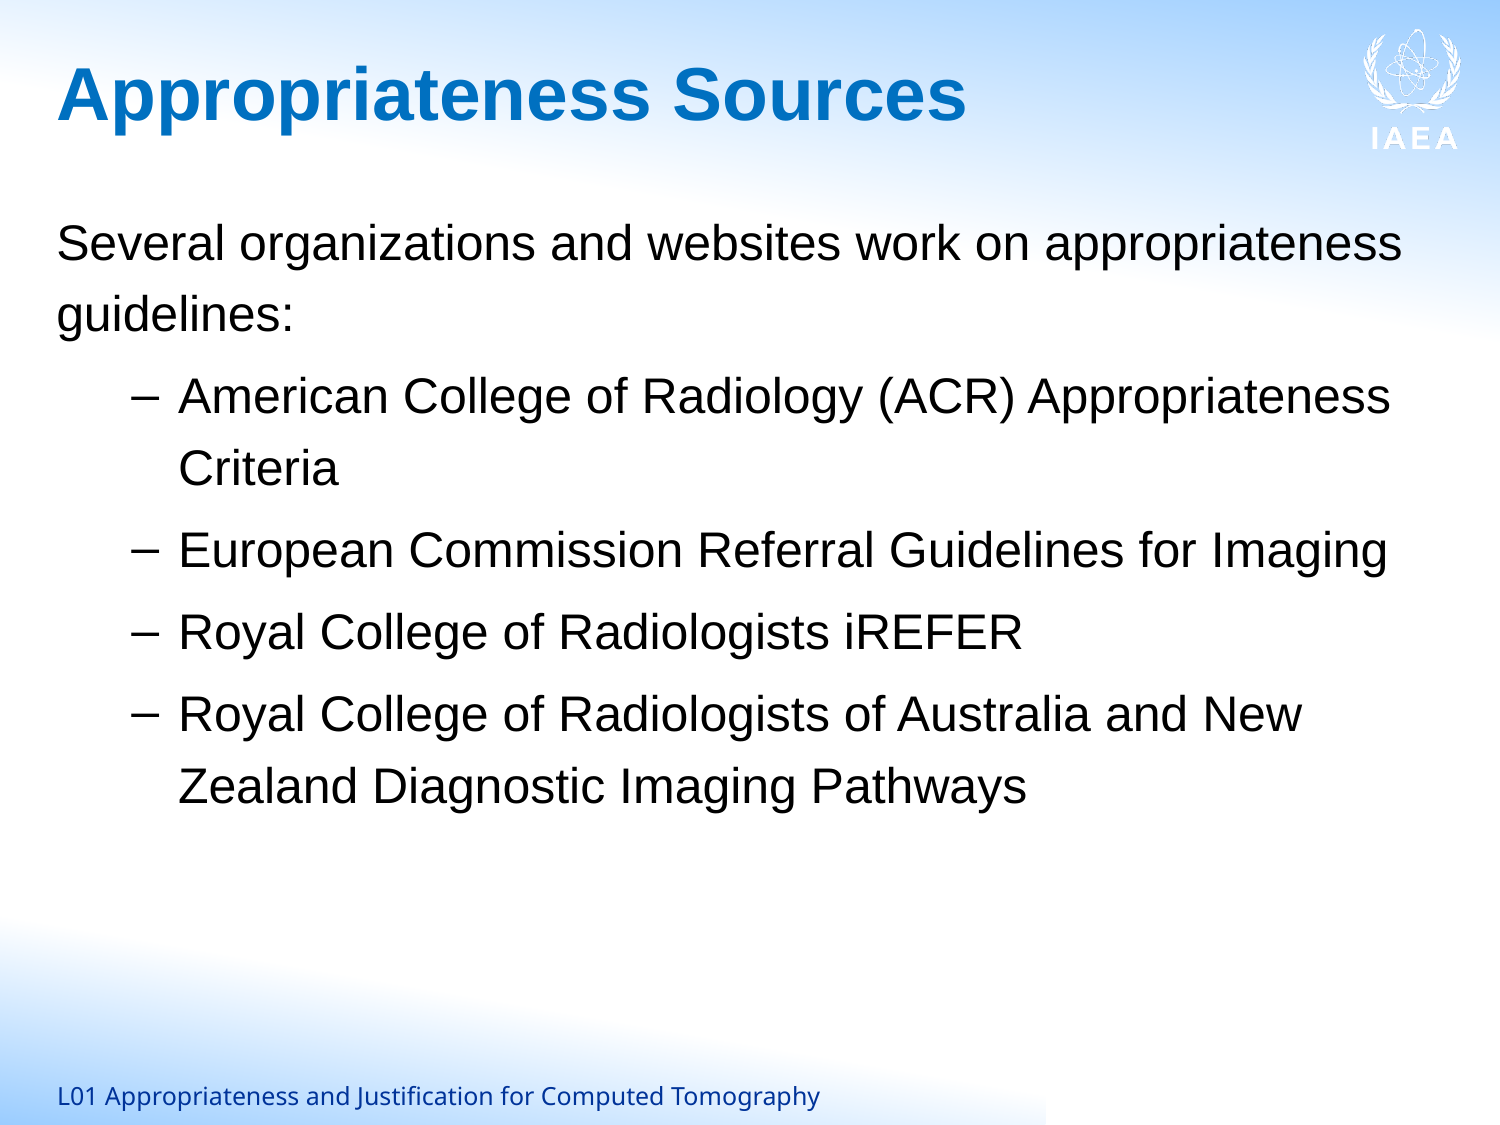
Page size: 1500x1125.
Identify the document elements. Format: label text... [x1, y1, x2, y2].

list Several organizations and websites work on appropriateness guidelines: American College of Radiology (ACR) Appropriateness Criteria European Commission Referral Guidelines for Imaging Royal College of Radiologists iREFER Royal College of Radiologists of Australia and New Zealand Diagnostic Imaging Pathways [41, 190, 1471, 1064]
title Appropriateness Sources [41, 19, 1364, 161]
picture [1364, 29, 1461, 149]
